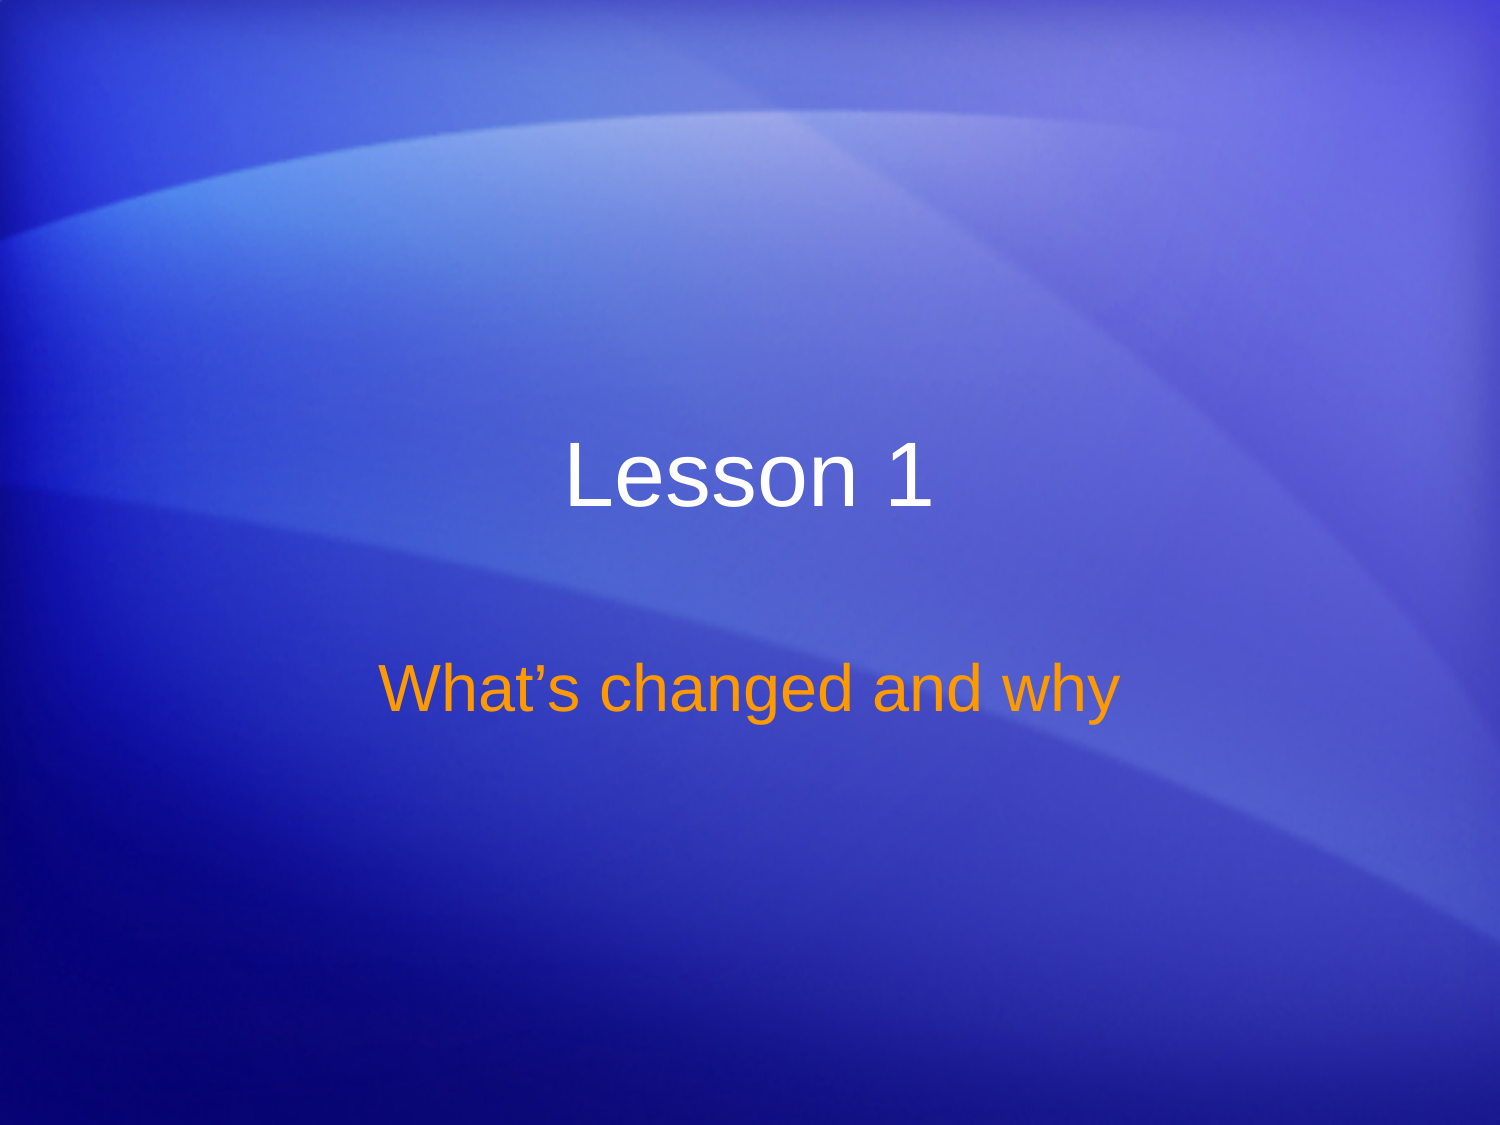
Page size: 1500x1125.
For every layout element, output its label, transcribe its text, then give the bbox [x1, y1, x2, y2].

title Lesson 1 [112, 349, 1388, 591]
subtitle What’s changed and why [224, 637, 1276, 926]
picture [0, 0, 1500, 1125]
